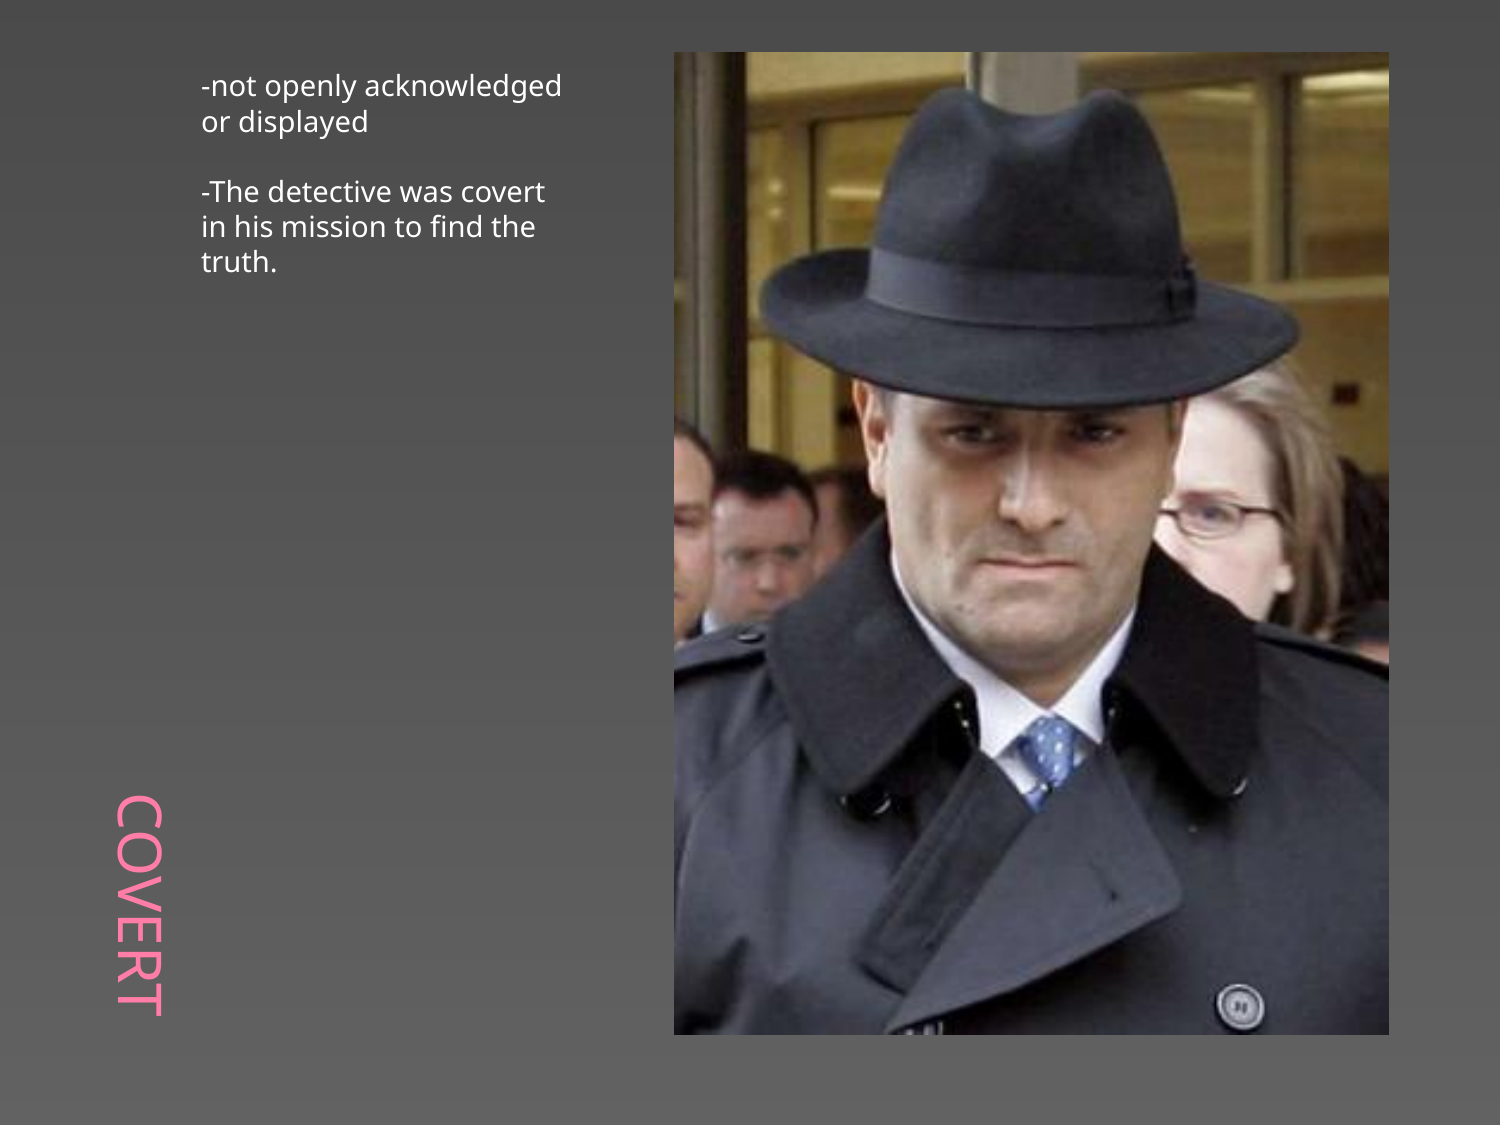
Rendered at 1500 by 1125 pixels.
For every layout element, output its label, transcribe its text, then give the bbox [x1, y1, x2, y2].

title Covert [36, 60, 186, 1036]
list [598, 52, 1465, 1036]
list -not openly acknowledged or displayed -The detective was covert in his mission to find the truth. [186, 60, 587, 1036]
